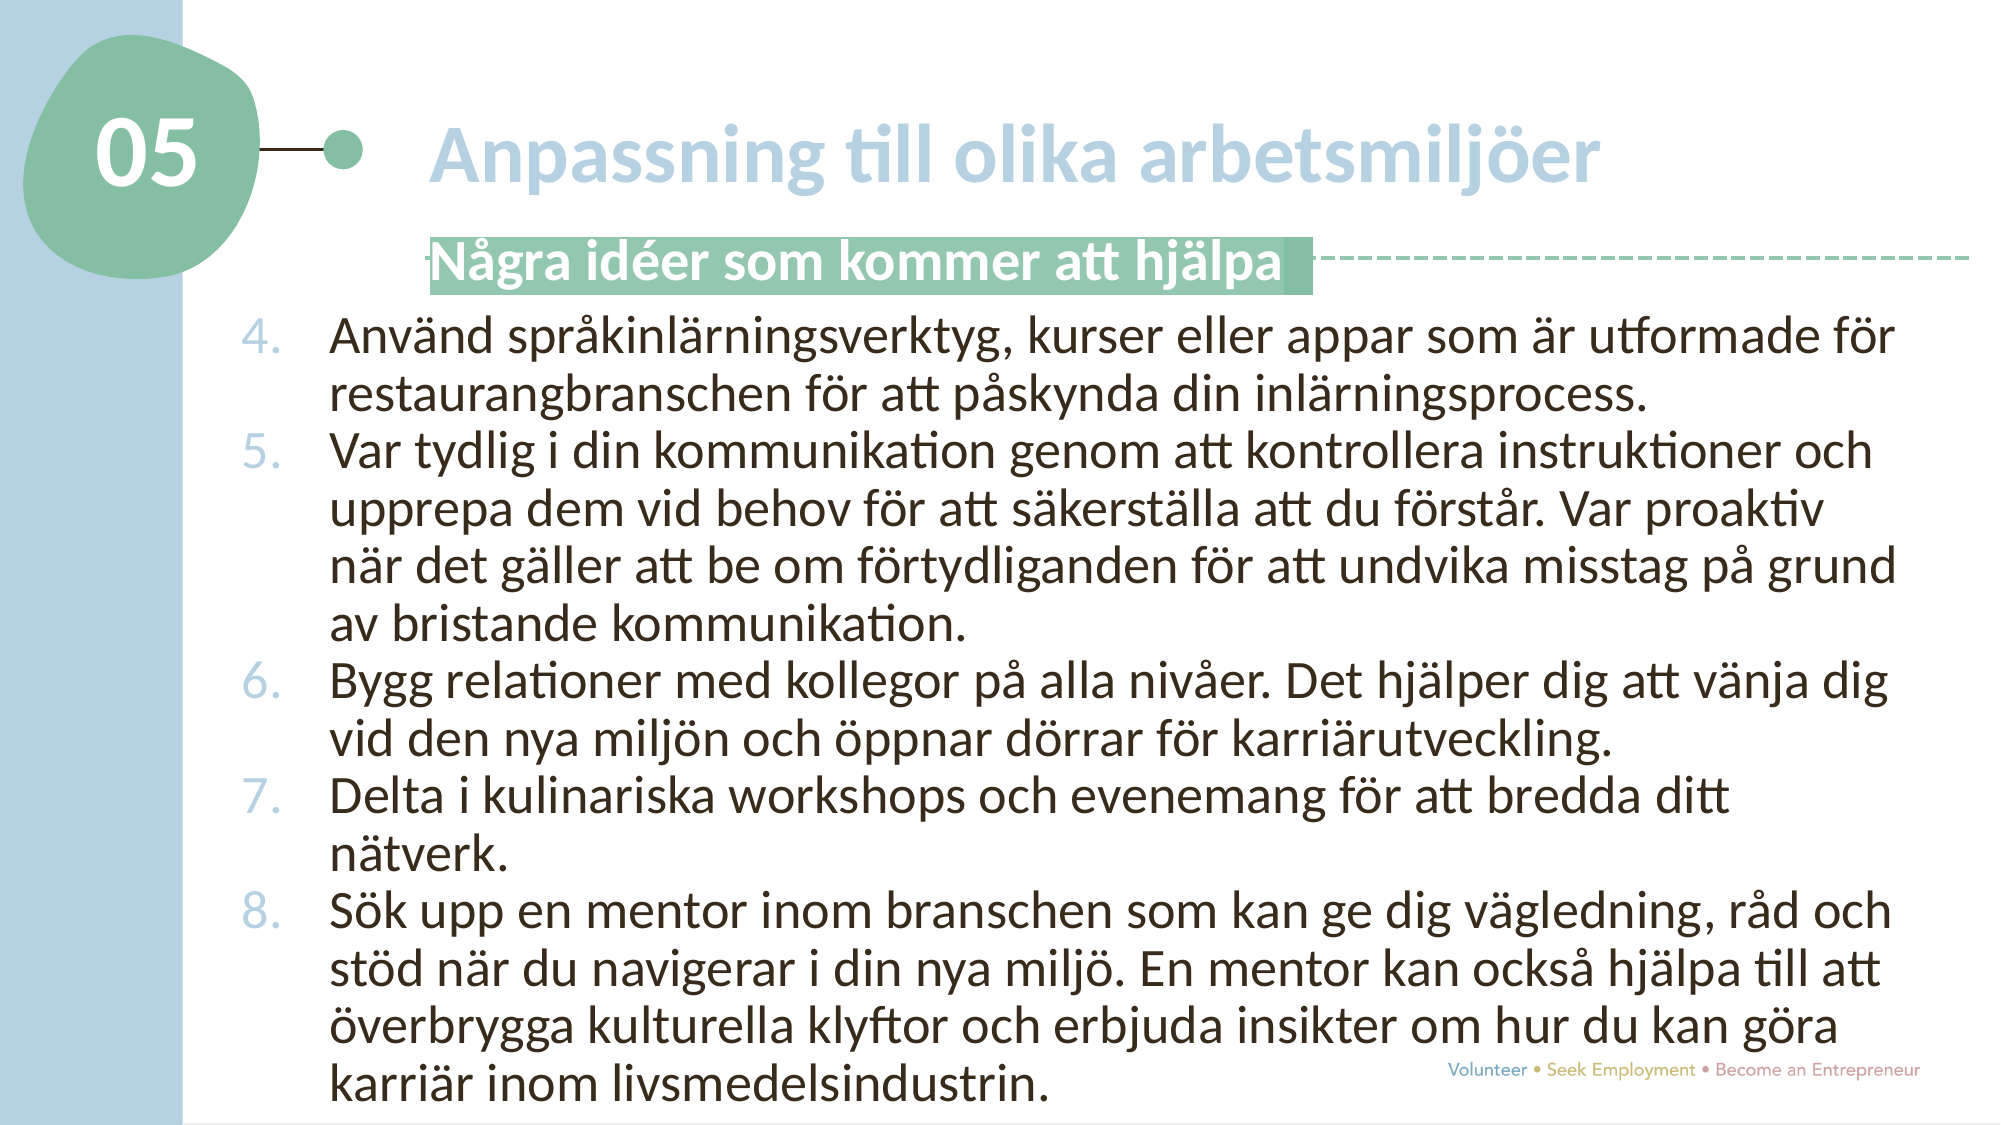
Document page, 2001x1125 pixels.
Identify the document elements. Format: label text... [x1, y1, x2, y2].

picture [1418, 1046, 1971, 1103]
text_box [0, 0, 184, 1125]
text_box 05 [21, 88, 275, 230]
text_box [55, 35, 249, 88]
text_box [34, 230, 234, 280]
text_box Använd språkinlärningsverktyg, kurser eller appar som är utformade för restaurangbranschen för att påskynda din inlärningsprocess. Var tydlig i din kommunikation genom att kontrollera instruktioner och upprepa dem vid behov för att säkerställa att du förstår. Var proaktiv när det gäller att be om förtydliganden för att undvika misstag på grund av bristande kommunikation. Bygg relationer med kollegor på alla nivåer. Det hjälper dig att vänja dig vid den nya miljön och öppnar dörrar för karriärutveckling. Delta i kulinariska workshops och evenemang för att bredda ditt nätverk. Sök upp en mentor inom branschen som kan ge dig vägledning, råd och stöd när du navigerar i din nya miljö. En mentor kan också hjälpa till att överbrygga kulturella klyftor och erbjuda insikter om hur du kan göra karriär inom livsmedelsindustrin. [227, 299, 1918, 505]
text_box Några idéer som kommer att hjälpa: [414, 215, 1600, 300]
text_box Anpassning till olika arbetsmiljöer [414, 108, 1732, 237]
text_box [110, 129, 363, 170]
